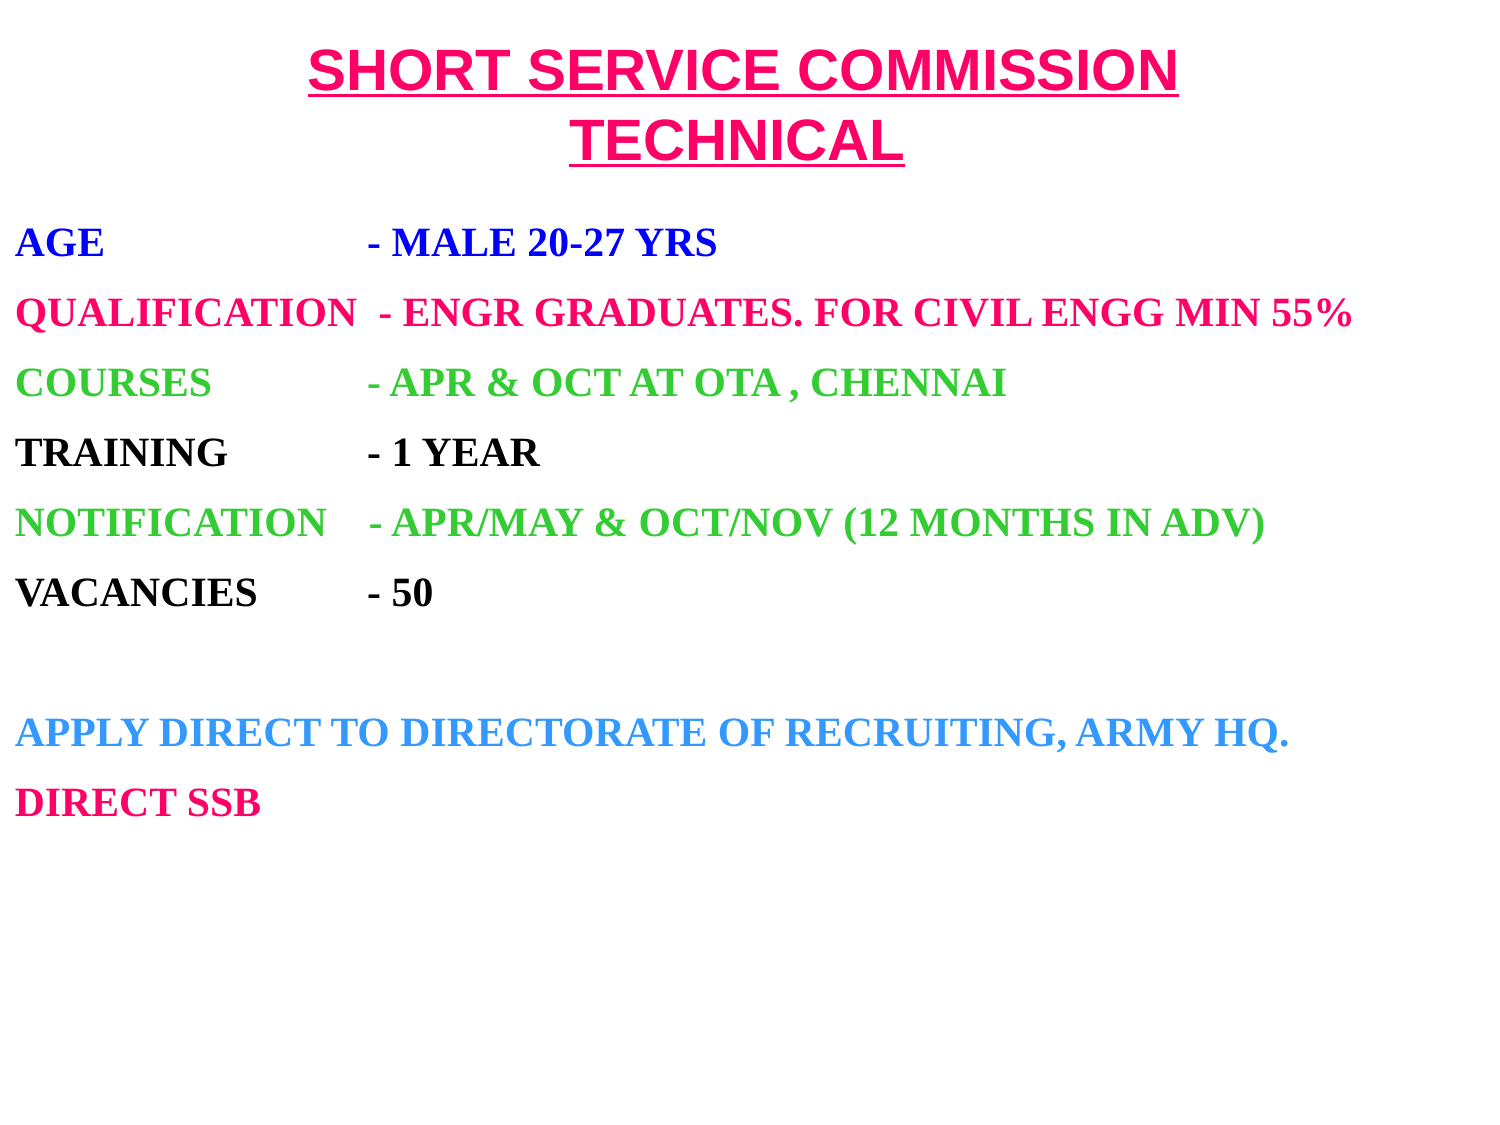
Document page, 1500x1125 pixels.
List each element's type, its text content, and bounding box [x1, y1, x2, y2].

text_box SHORT SERVICE COMMISSION TECHNICAL [37, 24, 1450, 180]
text_box AGE - MALE 20-27 YRS QUALIFICATION - ENGR GRADUATES. FOR CIVIL ENGG MIN 55% COURSES - APR & OCT AT OTA , CHENNAI TRAINING - 1 YEAR NOTIFICATION - APR/MAY & OCT/NOV (12 MONTHS IN ADV) VACANCIES - 50 APPLY DIRECT TO DIRECTORATE OF RECRUITING, ARMY HQ. DIRECT SSB [0, 187, 1500, 833]
